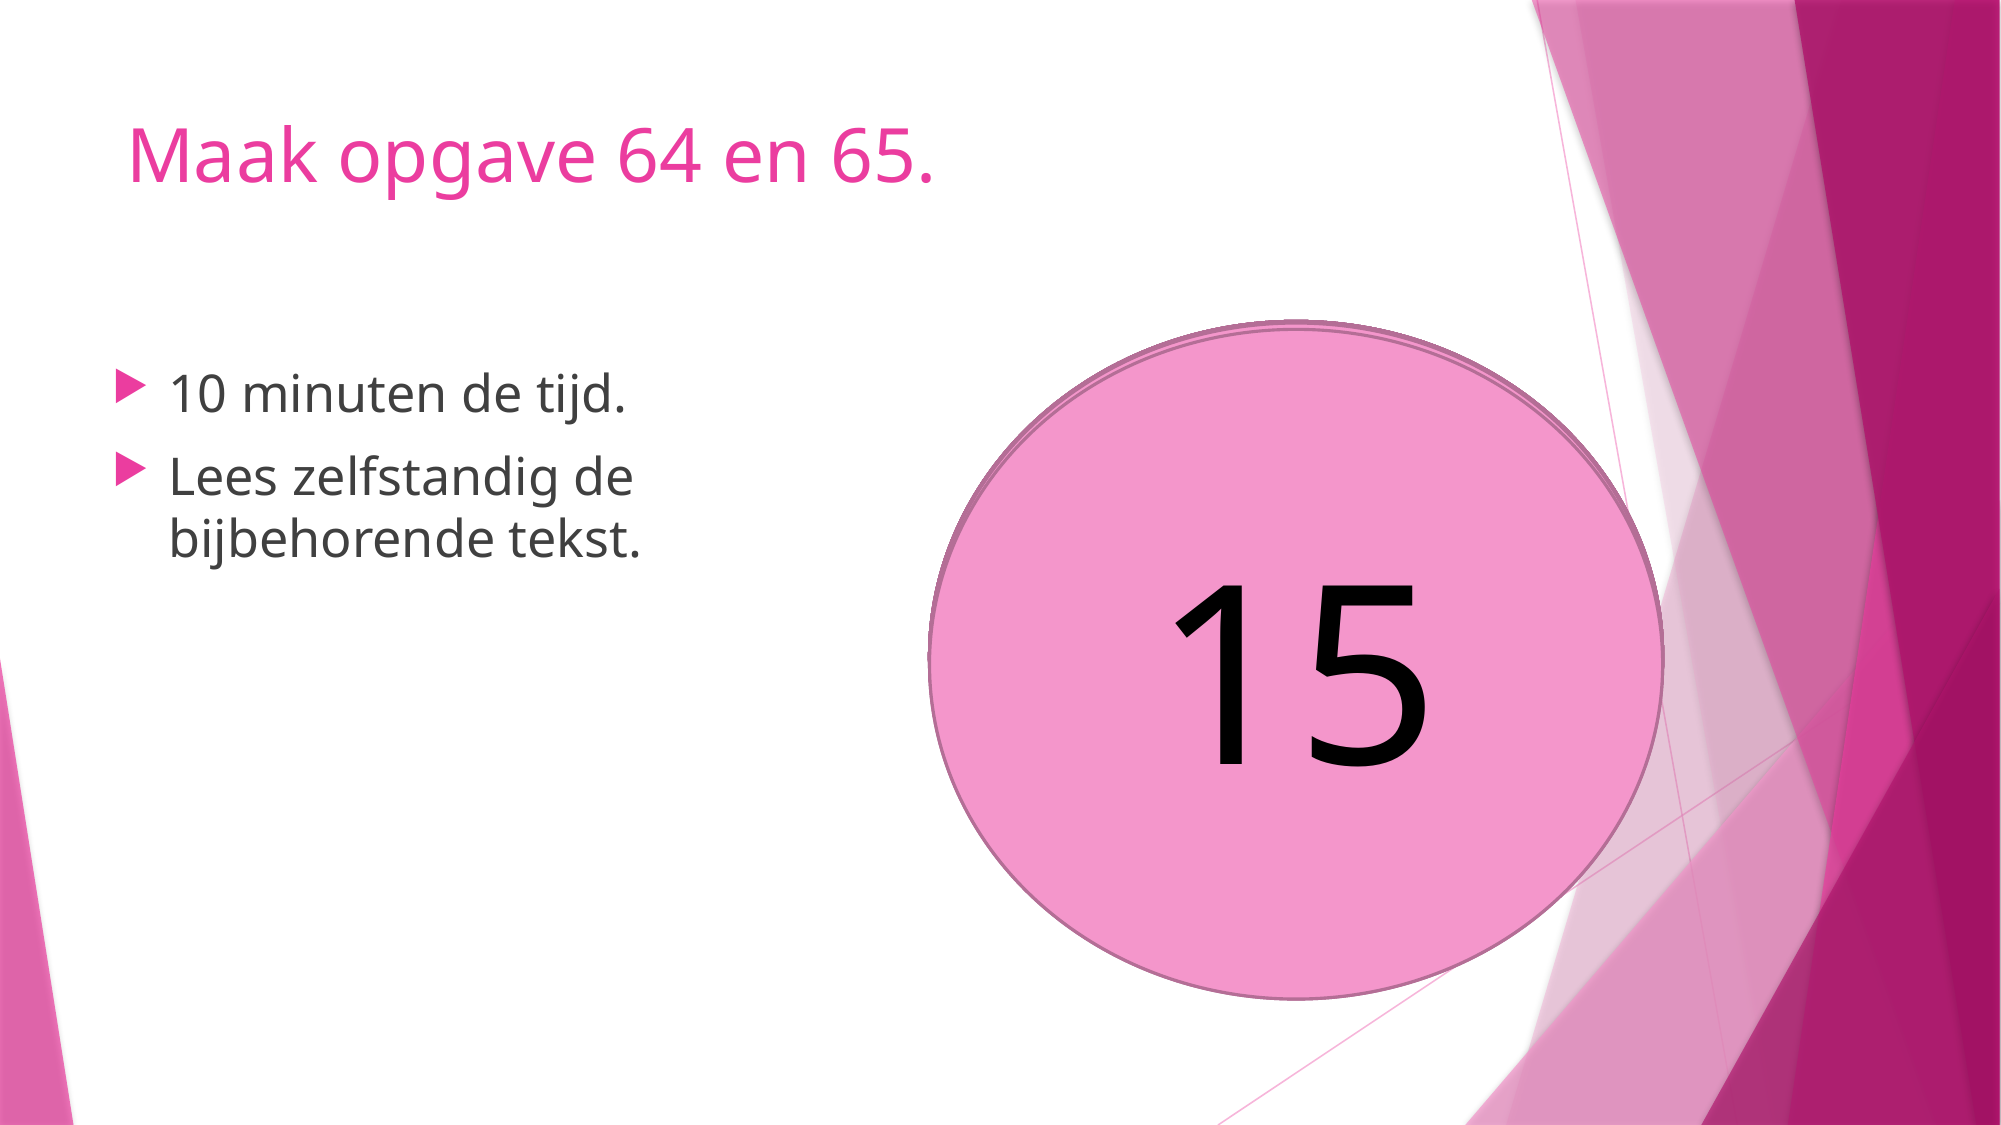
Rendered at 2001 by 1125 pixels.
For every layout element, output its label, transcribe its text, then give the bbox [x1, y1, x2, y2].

text_box 14 [930, 321, 1662, 621]
list 10 minuten de tijd. Lees zelfstandig de bijbehorende tekst. [97, 352, 817, 960]
text_box 15 [927, 327, 1665, 1001]
title Maak opgave 64 en 65. [111, 99, 1522, 317]
